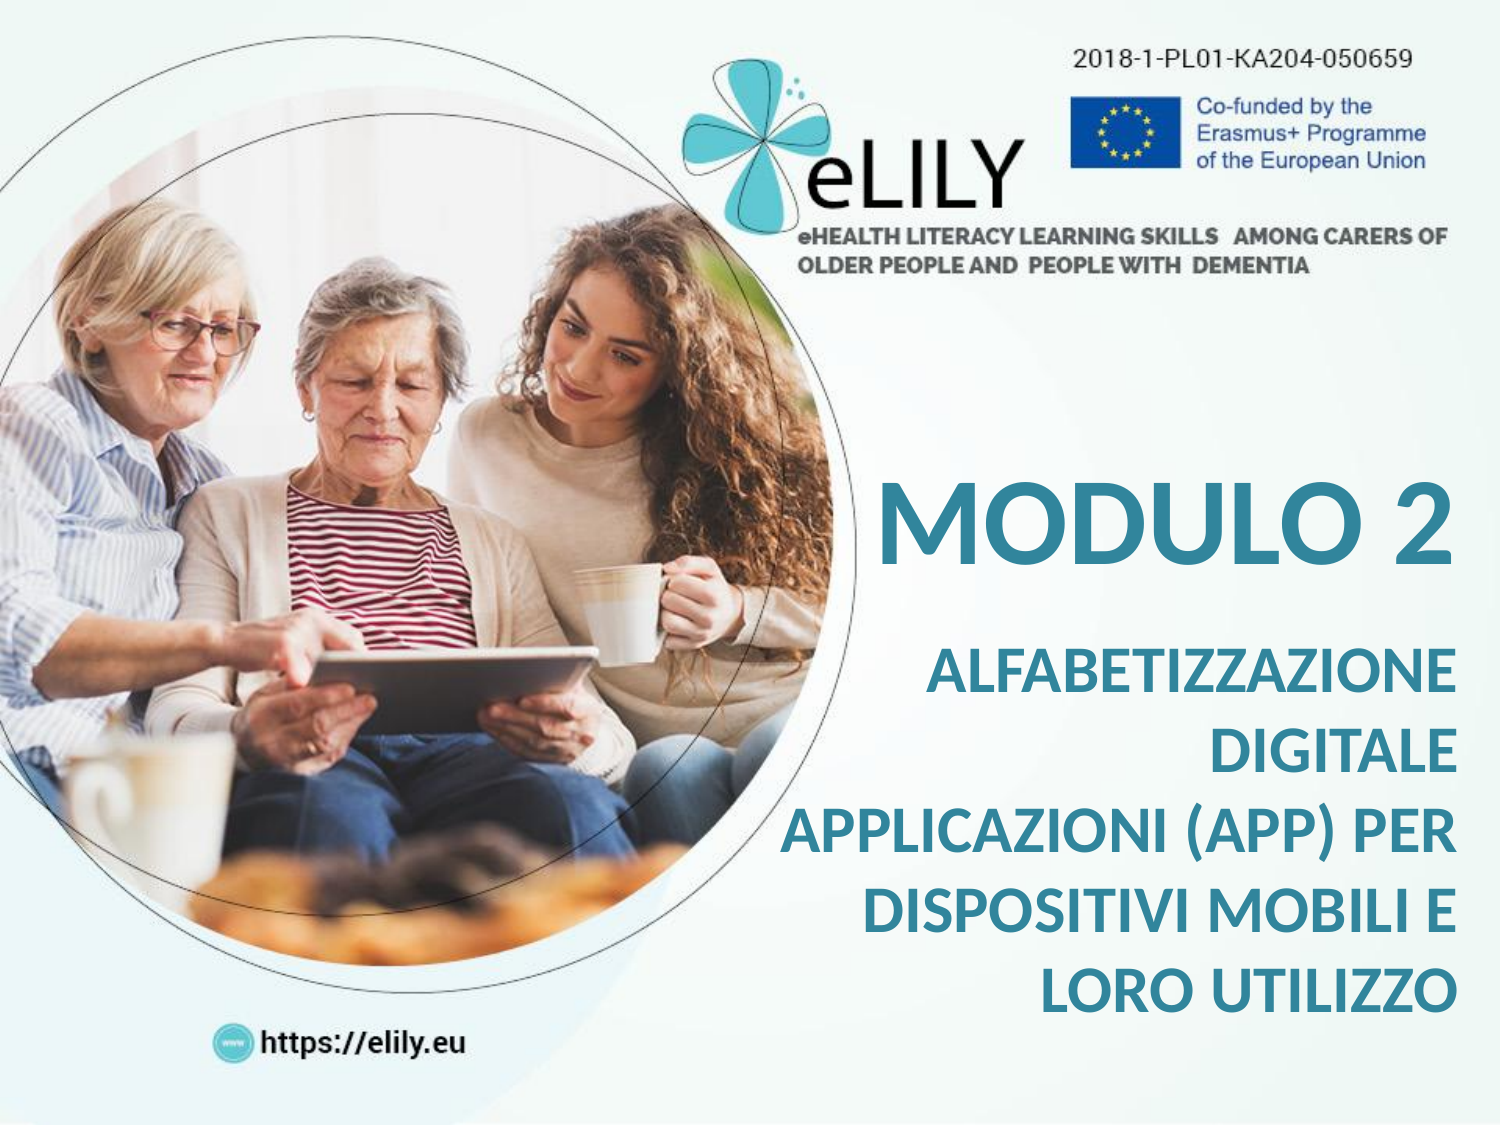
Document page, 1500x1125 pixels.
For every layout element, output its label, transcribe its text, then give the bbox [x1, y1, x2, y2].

text_box MODULO 2 [859, 432, 1471, 538]
picture [0, 0, 1500, 1125]
text_box ALFABETIZZAZIONE DIGITALE Applicazioni (app) per dispositivi mobili e loro utilizzo [723, 538, 1474, 1034]
